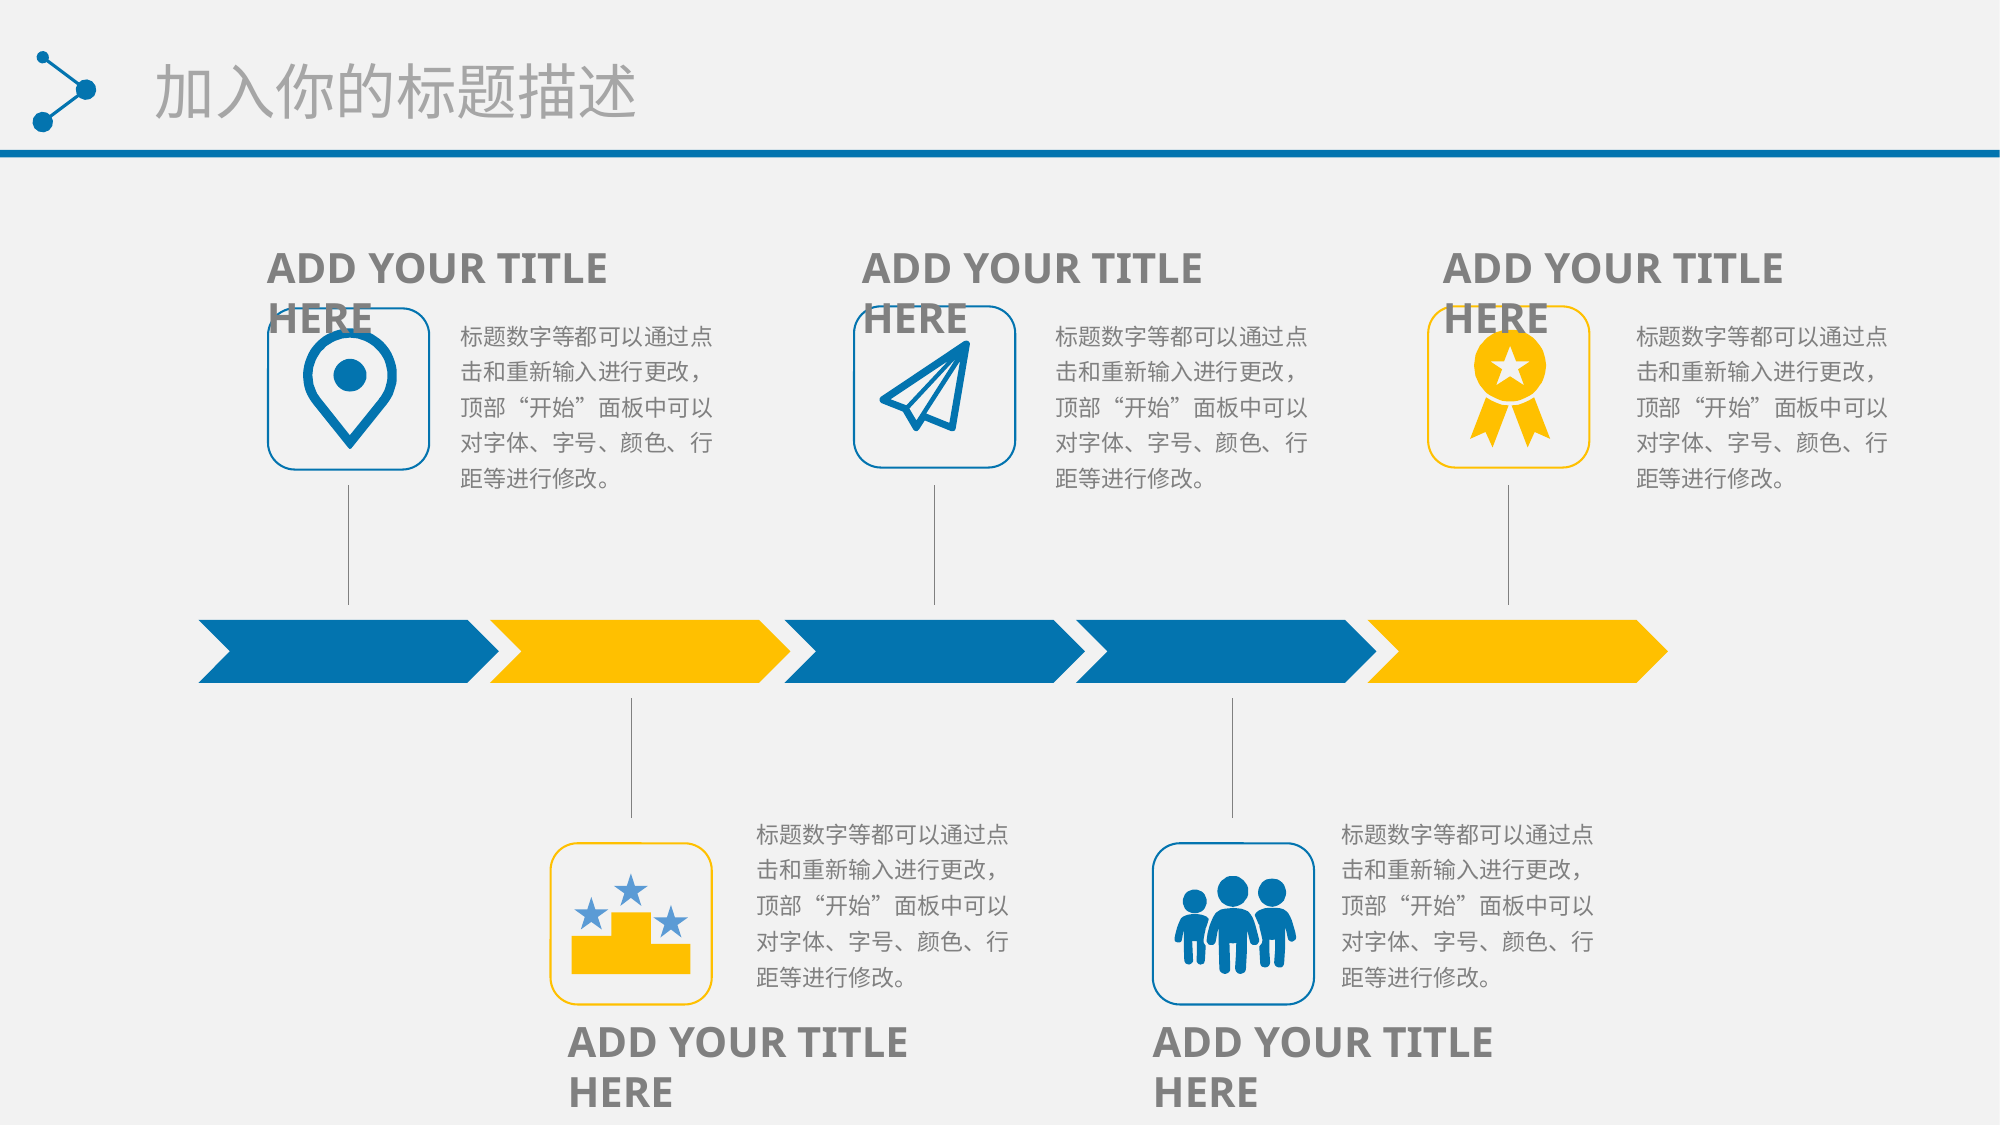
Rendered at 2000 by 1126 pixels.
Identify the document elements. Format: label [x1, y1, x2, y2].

text_box [198, 234, 1908, 1075]
text_box [0, 46, 2000, 158]
